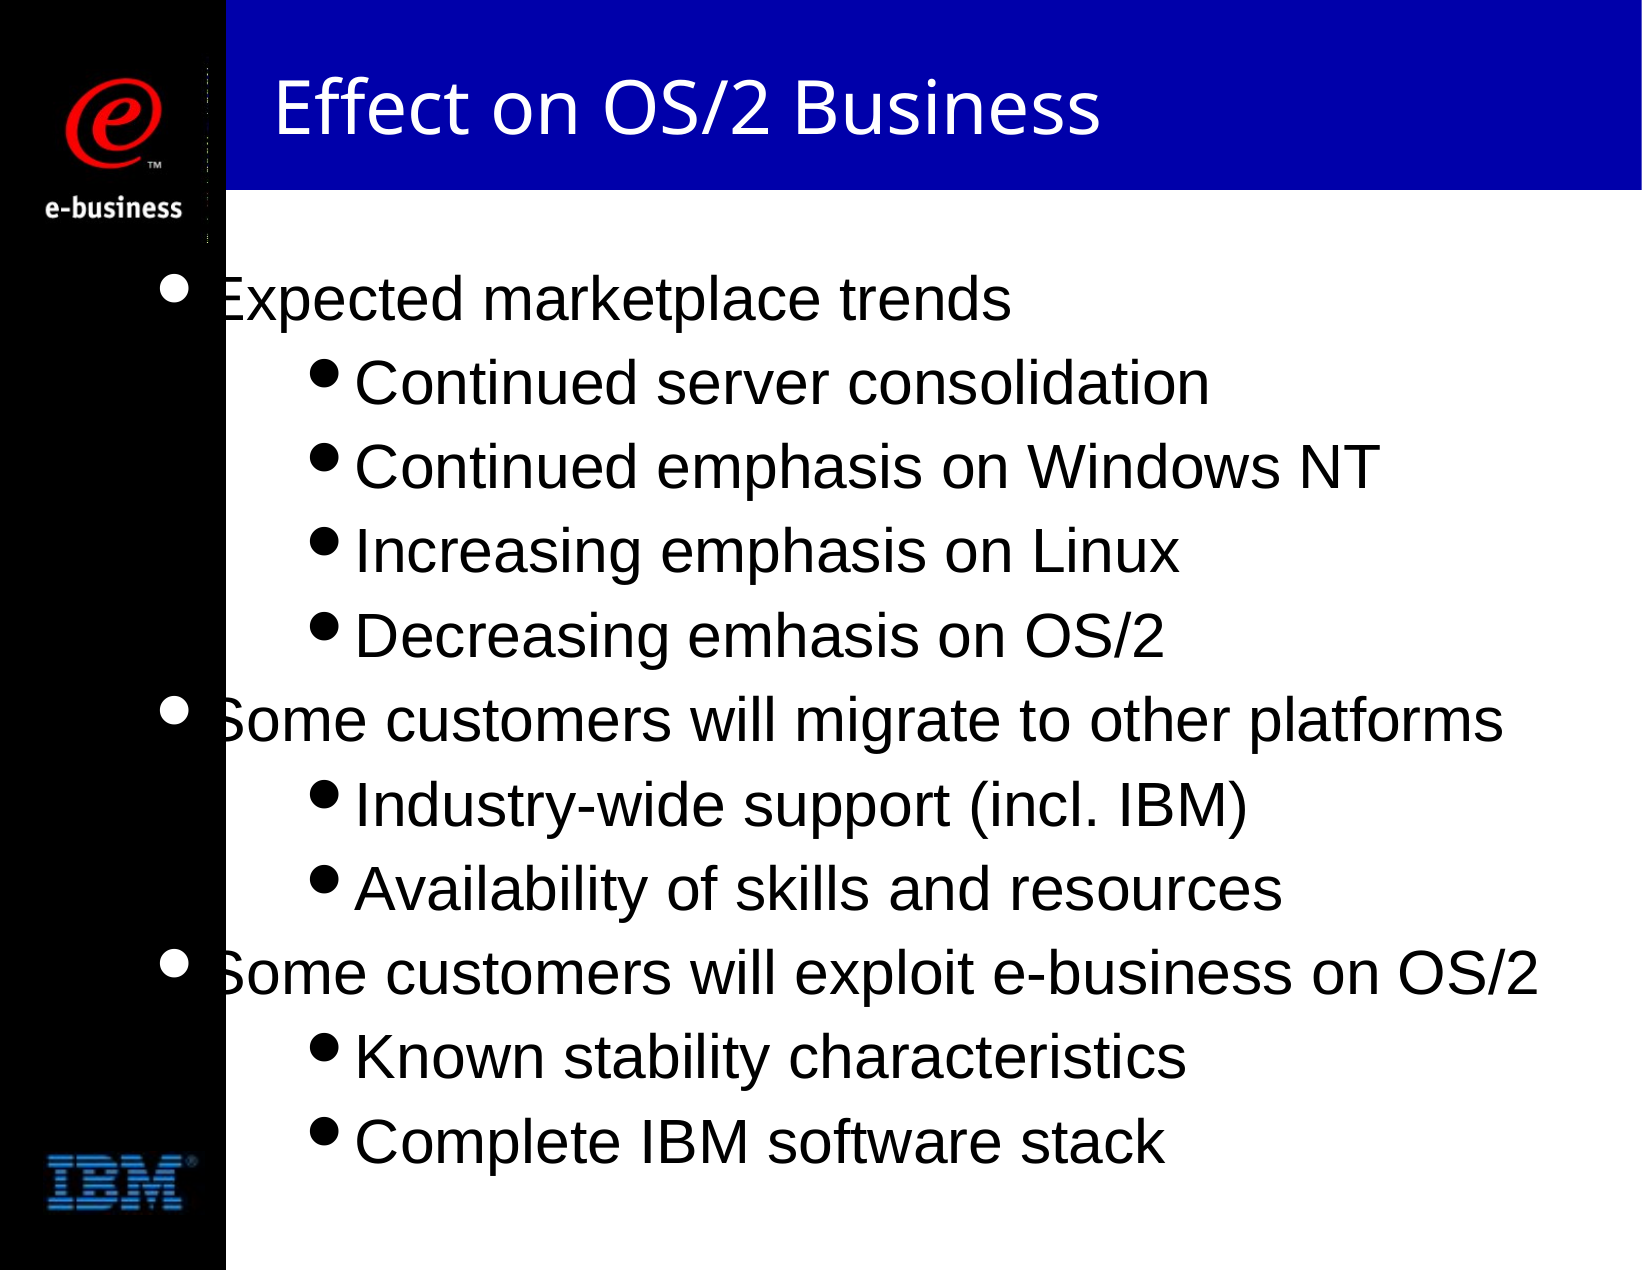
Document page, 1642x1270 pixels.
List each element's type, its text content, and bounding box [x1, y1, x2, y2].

text_box Expected marketplace trends Continued server consolidation Continued emphasis on Windows NT Increasing emphasis on Linux Decreasing emhasis on OS/2 Some customers will migrate to other platforms Industry-wide support (incl. IBM) Availability of skills and resources Some customers will exploit e-business on OS/2 Known stability characteristics Complete IBM software stack [155, 257, 1636, 1176]
picture [43, 1151, 205, 1216]
picture [20, 52, 209, 243]
text_box Effect on OS/2 Business [272, 59, 1444, 150]
text_box [0, 0, 225, 1270]
text_box [225, 0, 1642, 191]
